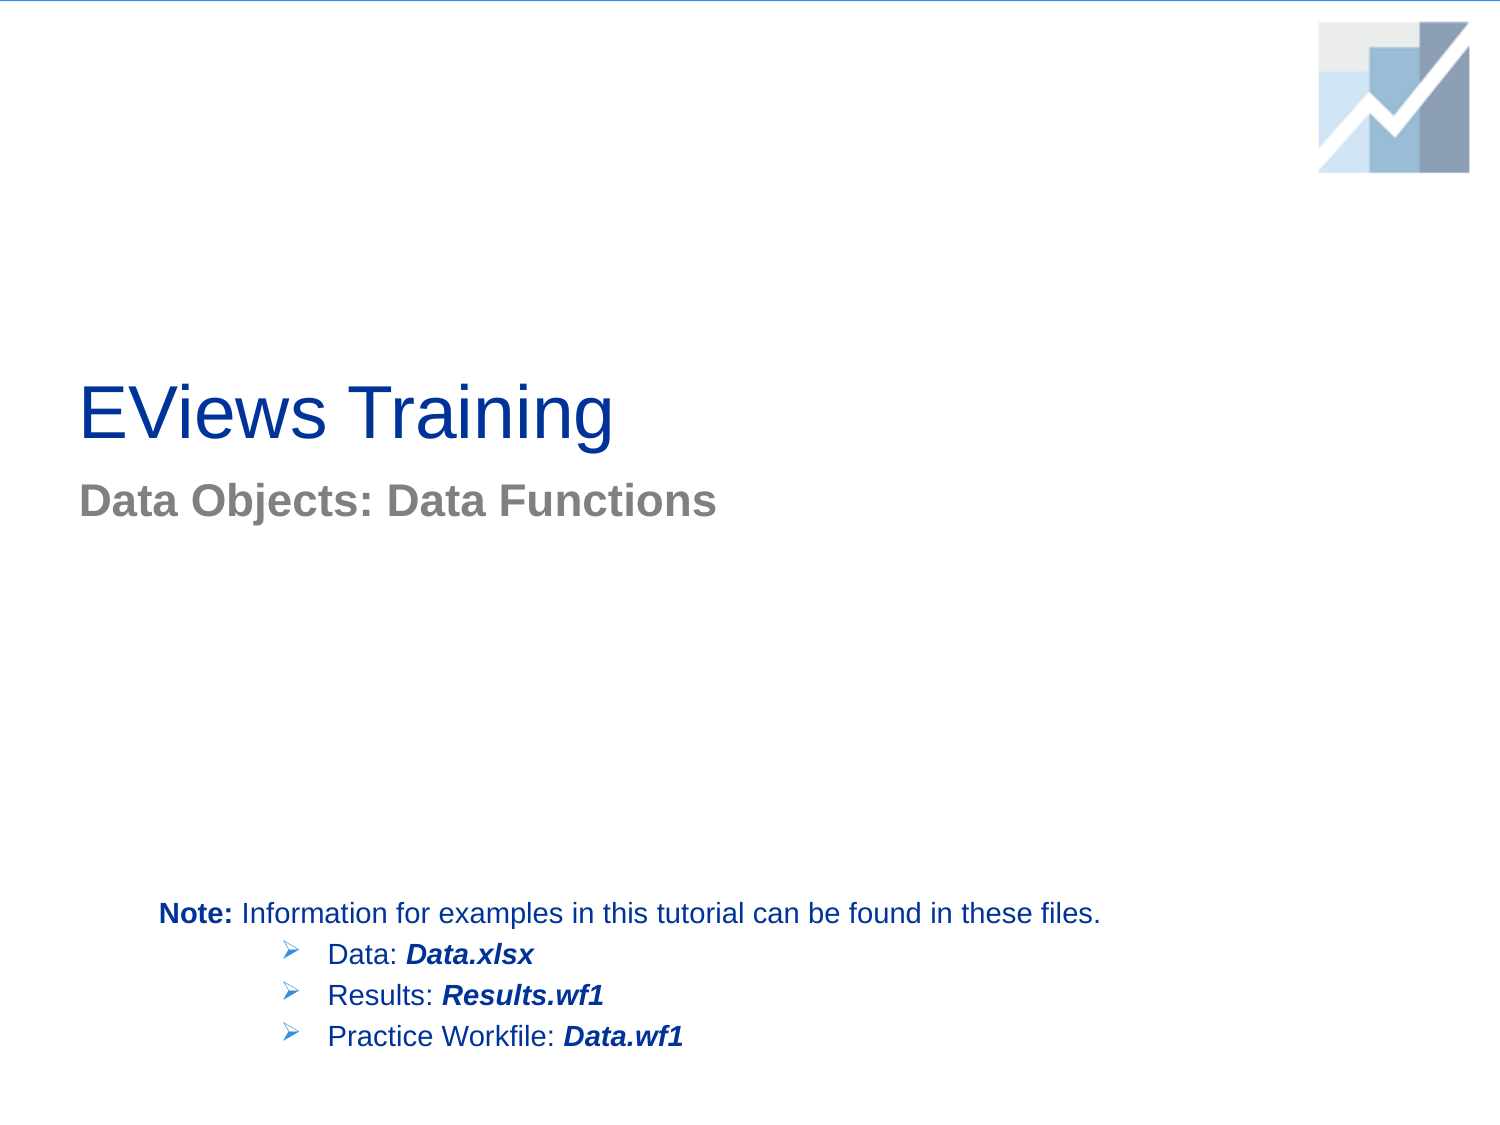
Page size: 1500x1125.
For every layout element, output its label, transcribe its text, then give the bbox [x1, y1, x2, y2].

text_box Note: Information for examples in this tutorial can be found in these files. Data: Data.xlsx Results: Results.wf1 Practice Workfile: Data.wf1 [144, 887, 1308, 1059]
subtitle Data Objects: Data Functions [63, 463, 1318, 727]
title EViews Training [63, 237, 1318, 463]
picture [1300, 11, 1479, 181]
